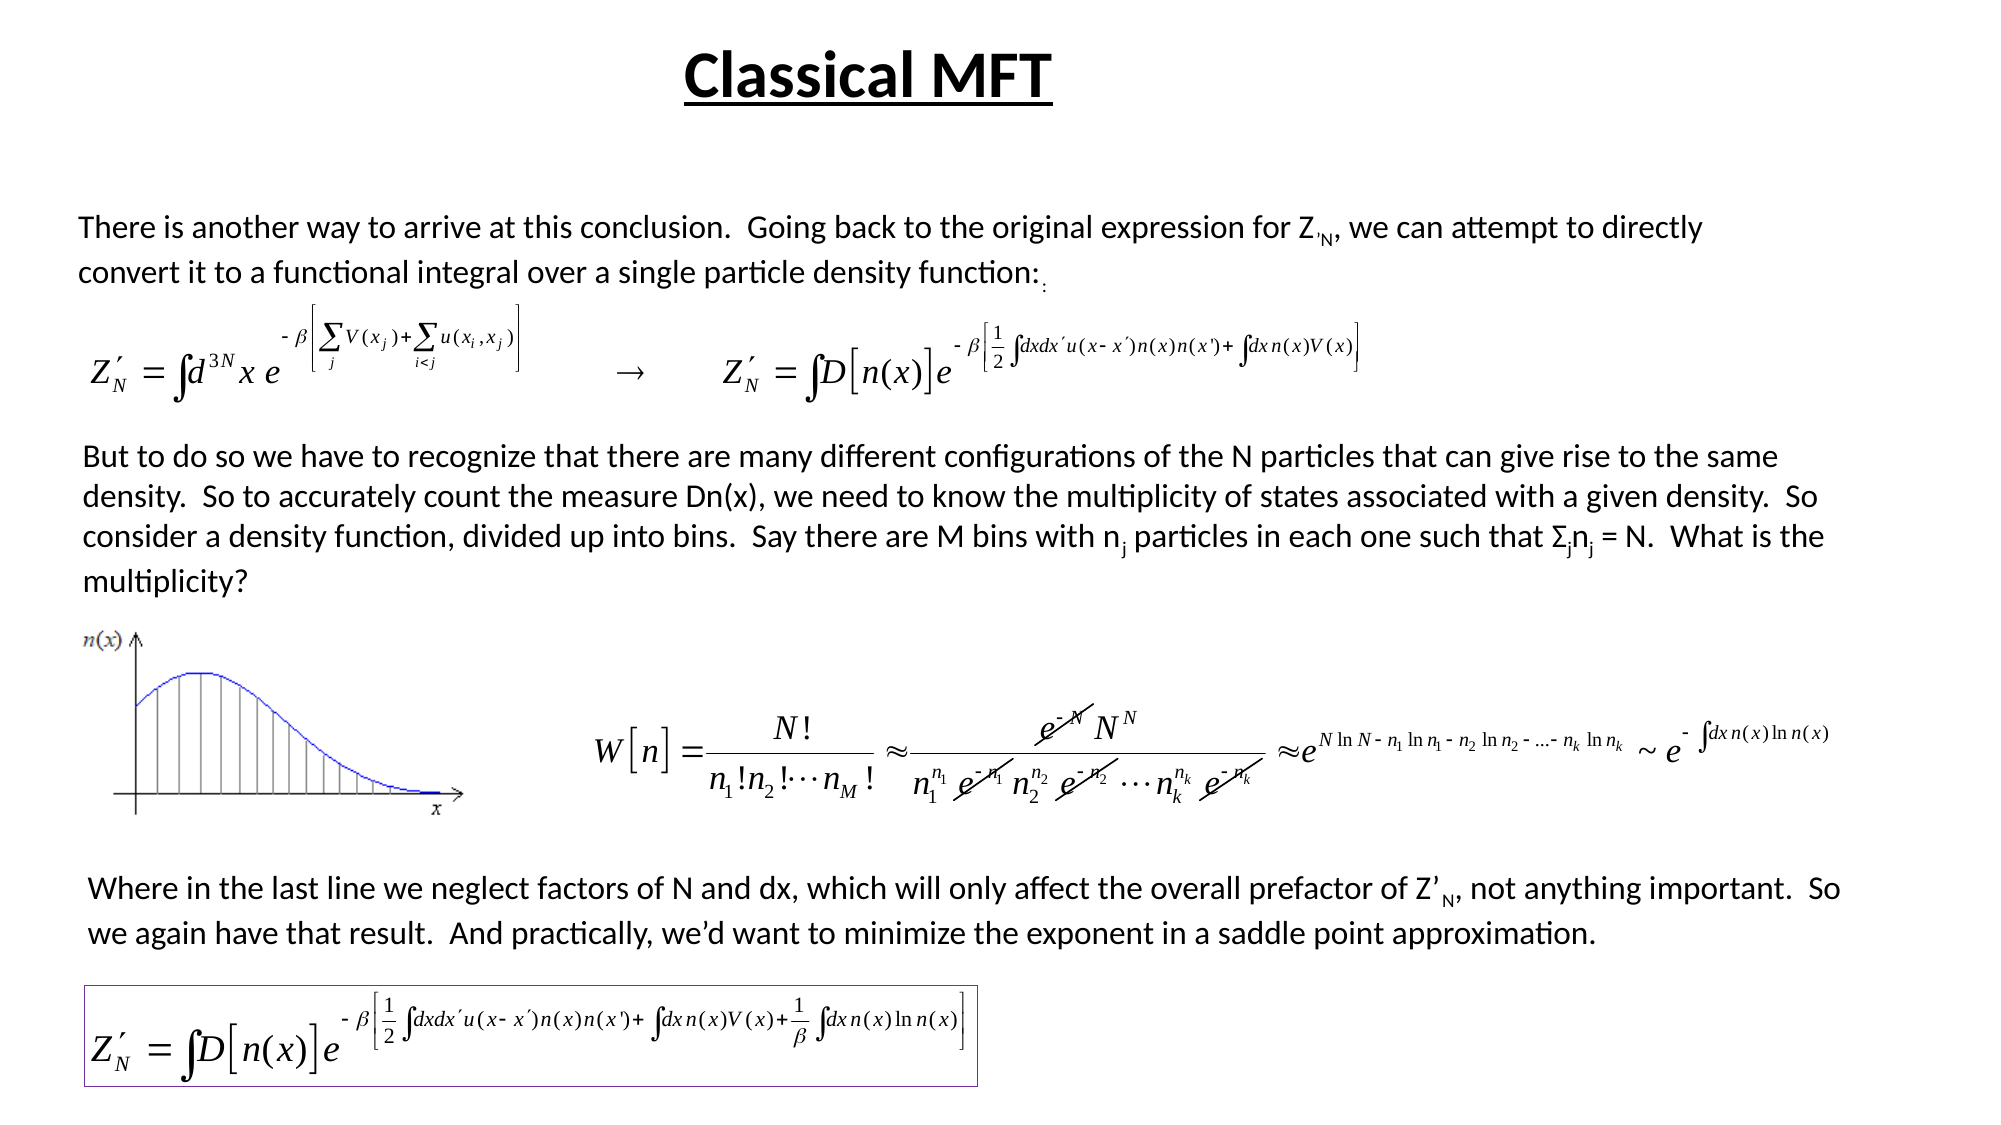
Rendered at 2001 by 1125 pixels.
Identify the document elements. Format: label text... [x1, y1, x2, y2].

text_box But to do so we have to recognize that there are many different configurations of the N particles that can give rise to the same density. So to accurately count the measure Dn(x), we need to know the multiplicity of states associated with a given density. So consider a density function, divided up into bins. Say there are M bins with nj particles in each one such that Σjnj = N. What is the multiplicity? [67, 426, 1870, 607]
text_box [84, 298, 1371, 407]
text_box Where in the last line we neglect factors of N and dx, which will only affect the overall prefactor of Z’N, not anything important. So we again have that result. And practically, we’d want to minimize the exponent in a saddle point approximation. [72, 858, 1875, 959]
text_box Classical MFT [669, 23, 1069, 118]
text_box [63, 612, 475, 844]
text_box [590, 695, 1836, 812]
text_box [84, 985, 978, 1087]
text_box There is another way to arrive at this conclusion. Going back to the original expression for Z’N, we can attempt to directly convert it to a functional integral over a single particle density function:: [63, 197, 1800, 304]
